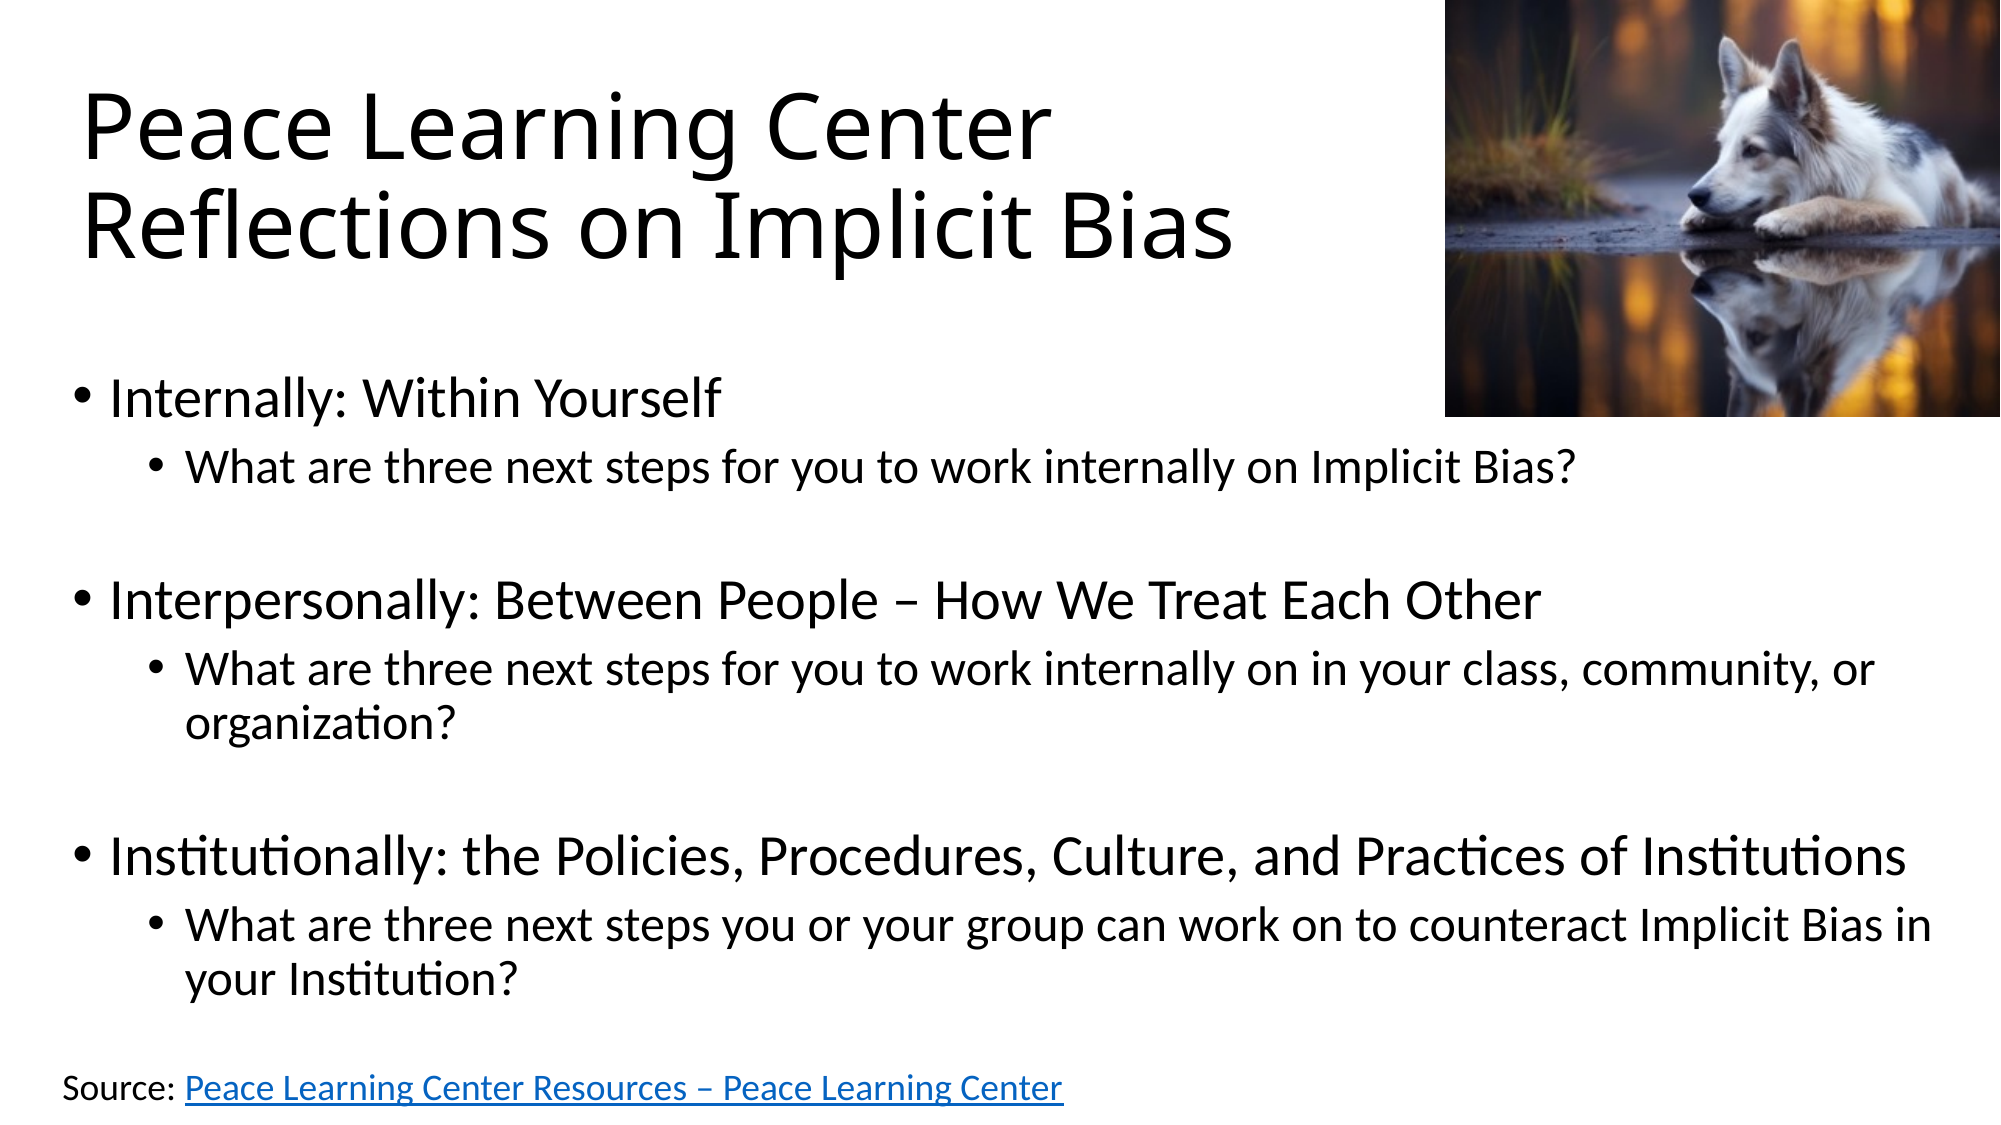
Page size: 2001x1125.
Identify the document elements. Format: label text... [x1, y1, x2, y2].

title Peace Learning Center Reflections on Implicit Bias [65, 70, 1266, 289]
text_box Source: Peace Learning Center Resources – Peace Learning Center [47, 1055, 1079, 1116]
list Internally: Within Yourself What are three next steps for you to work internally on Implicit Bias? Interpersonally: Between People – How We Treat Each Other What are three next steps for you to work internally on in your class, community, or organization? Institutionally: the Policies, Procedures, Culture, and Practices of Institutions What are three next steps you or your group can work on to counteract Implicit Bias in your Institution? [57, 359, 1974, 1125]
picture [1445, 0, 2000, 417]
